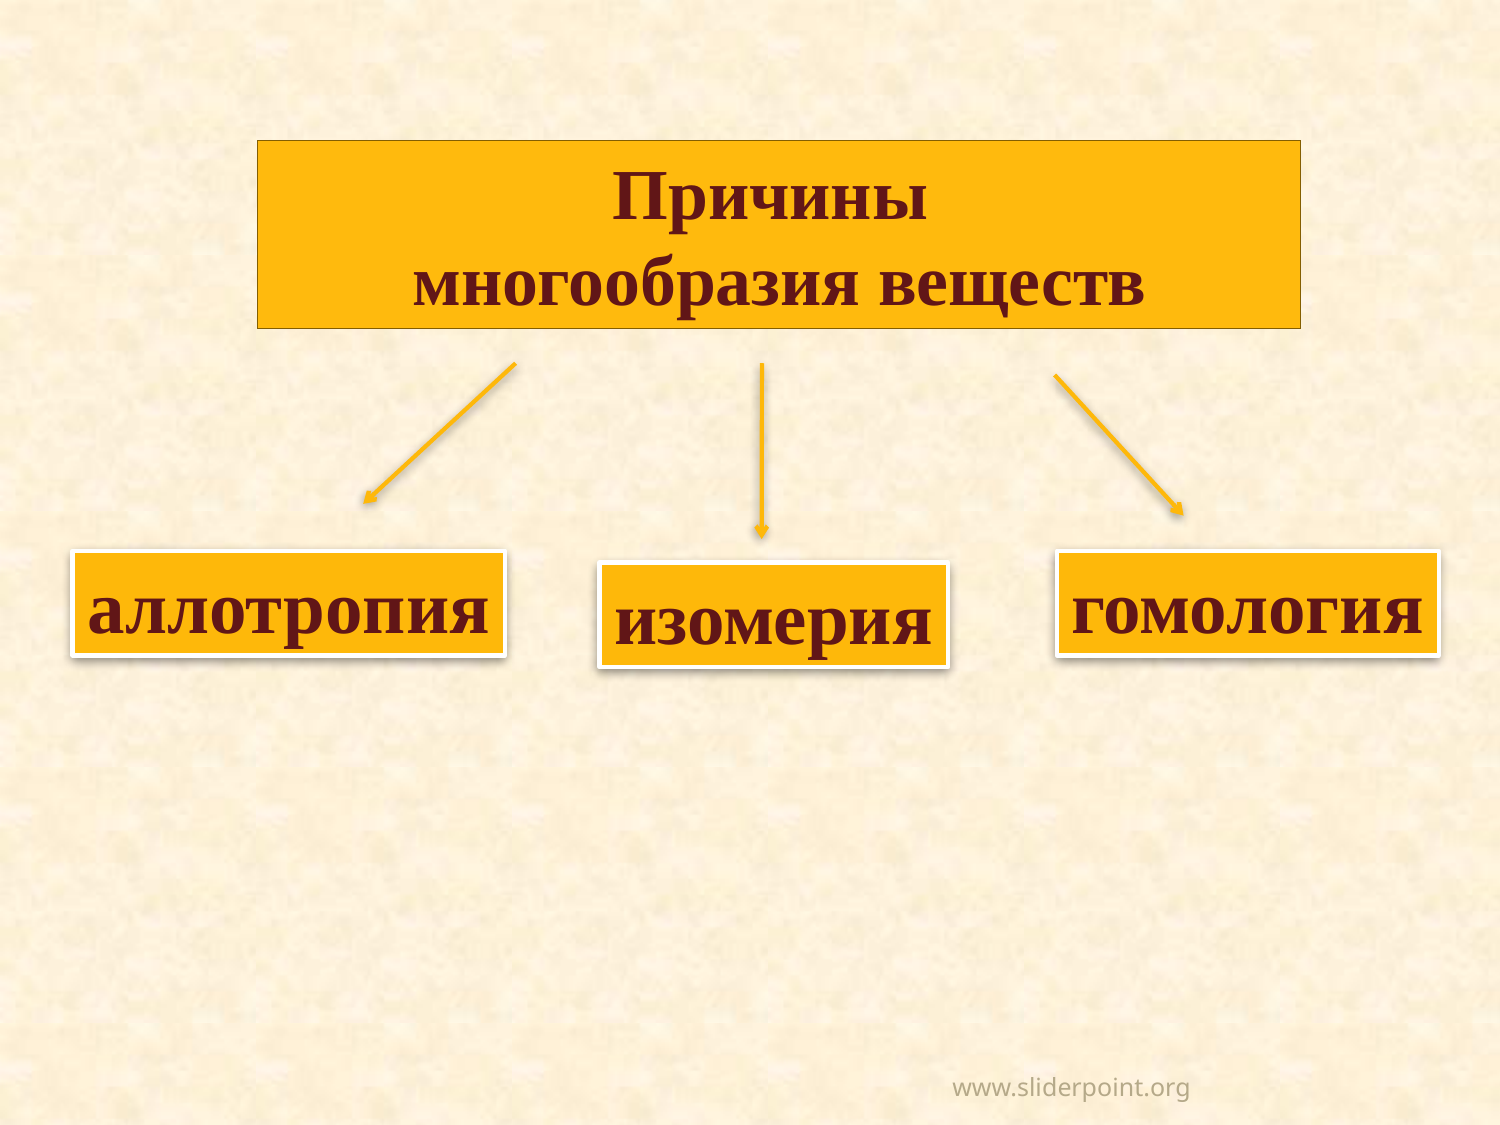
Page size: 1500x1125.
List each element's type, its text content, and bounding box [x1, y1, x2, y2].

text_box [1048, 380, 1190, 510]
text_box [362, 363, 516, 505]
title Причины многообразия веществ [257, 140, 1301, 329]
text_box гомология [1055, 549, 1441, 658]
footer www.sliderpoint.org [937, 1034, 1413, 1113]
picture [0, 0, 1500, 1125]
text_box изомерия [597, 560, 950, 669]
text_box аллотропия [70, 549, 507, 658]
